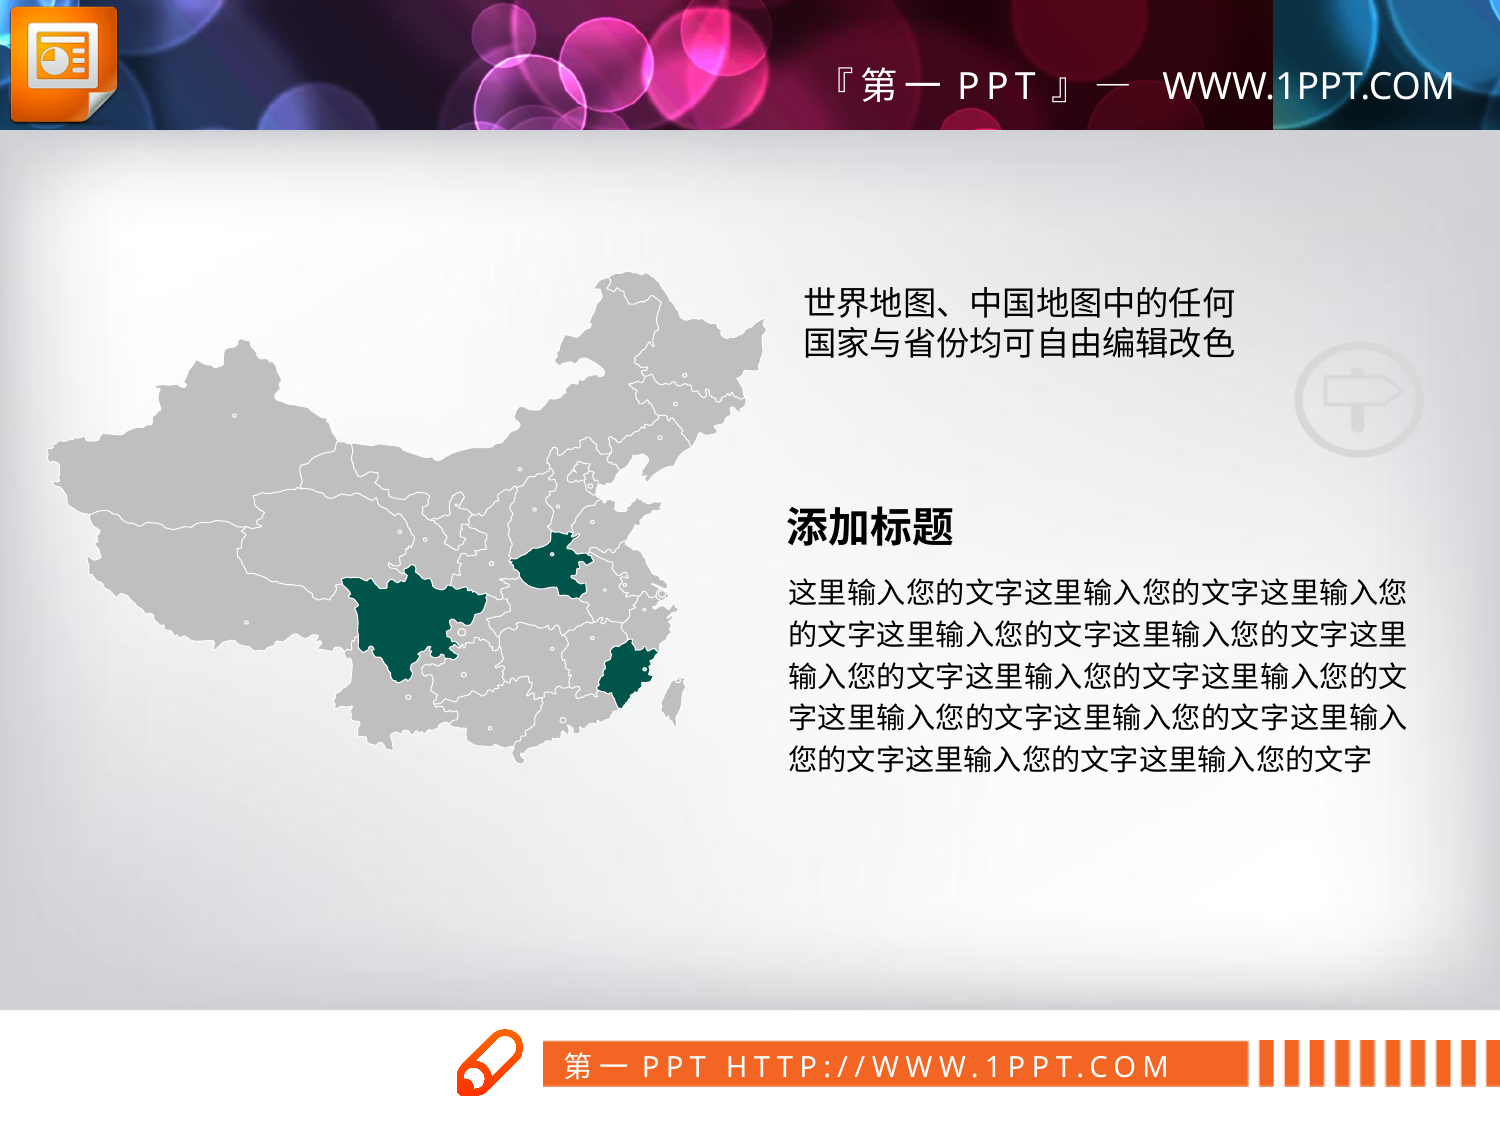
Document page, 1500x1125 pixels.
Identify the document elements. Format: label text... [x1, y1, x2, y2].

picture [543, 1040, 1500, 1087]
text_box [771, 493, 1424, 788]
picture [0, 0, 1500, 1012]
text_box 世界地图、中国地图中的任何 国家与省份均可自由编辑改色 [785, 275, 1254, 370]
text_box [46, 270, 768, 765]
